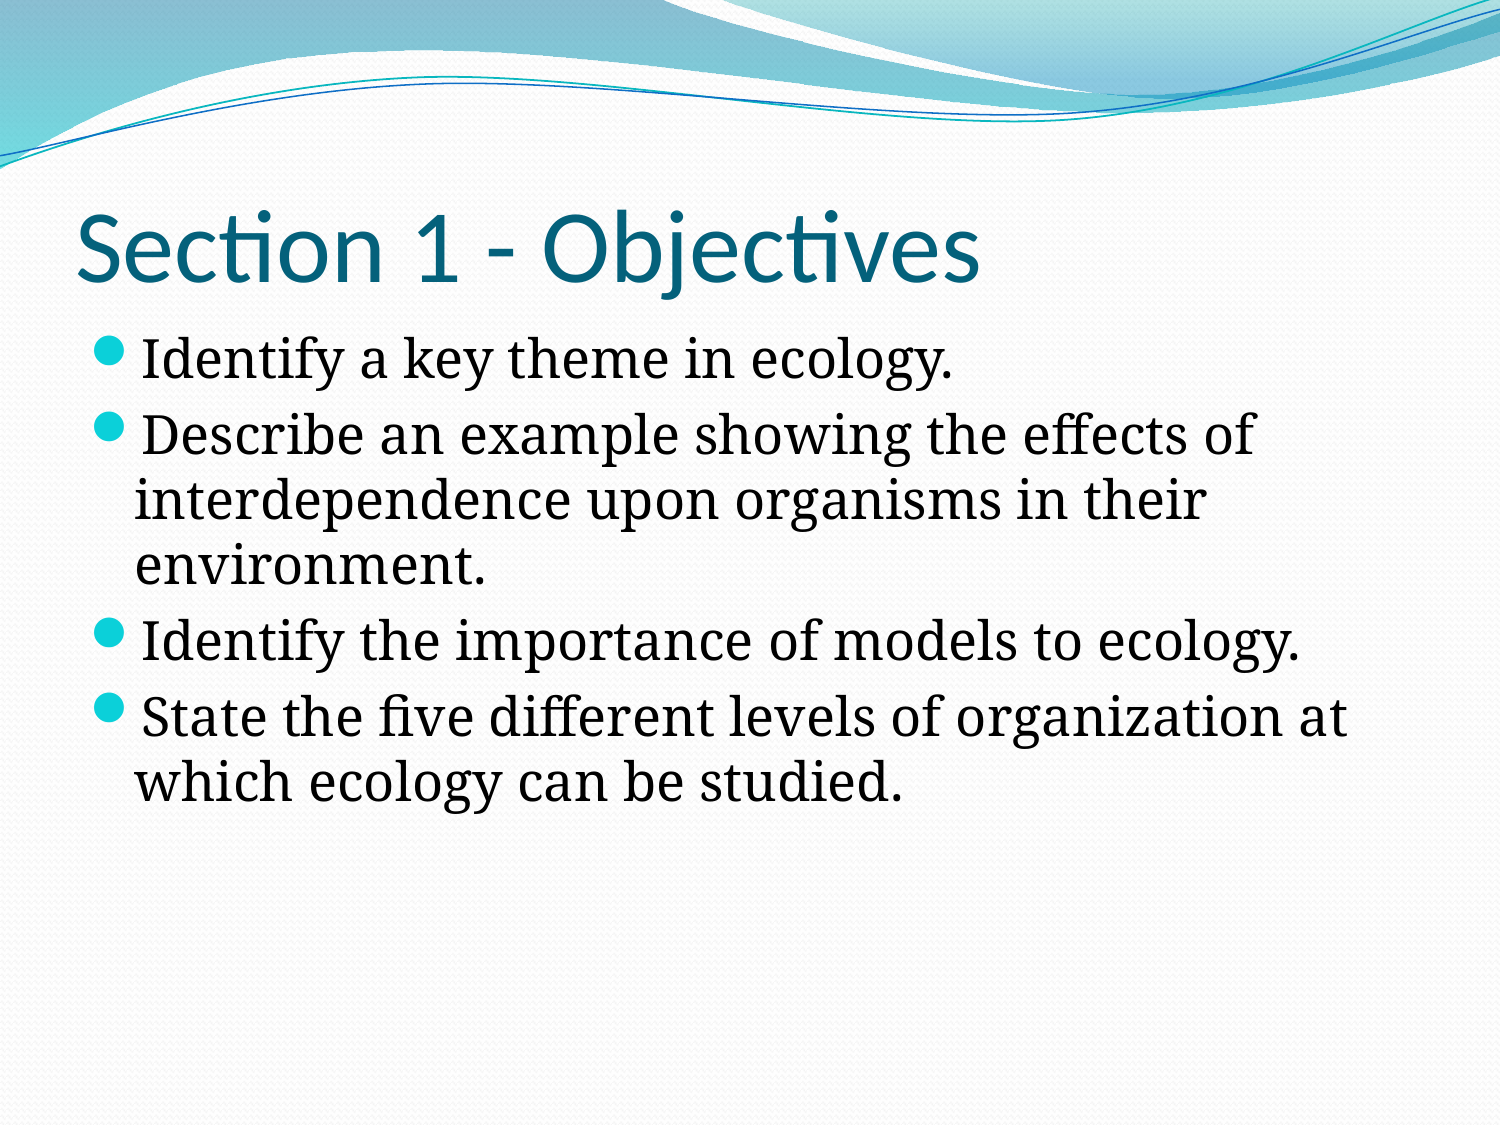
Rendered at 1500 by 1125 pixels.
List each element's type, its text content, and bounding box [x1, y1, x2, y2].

list Identify a key theme in ecology. Describe an example showing the effects of interdependence upon organisms in their environment. Identify the importance of models to ecology. State the five different levels of organization at which ecology can be studied. [75, 317, 1425, 1038]
title Section 1 - Objectives [75, 115, 1425, 303]
